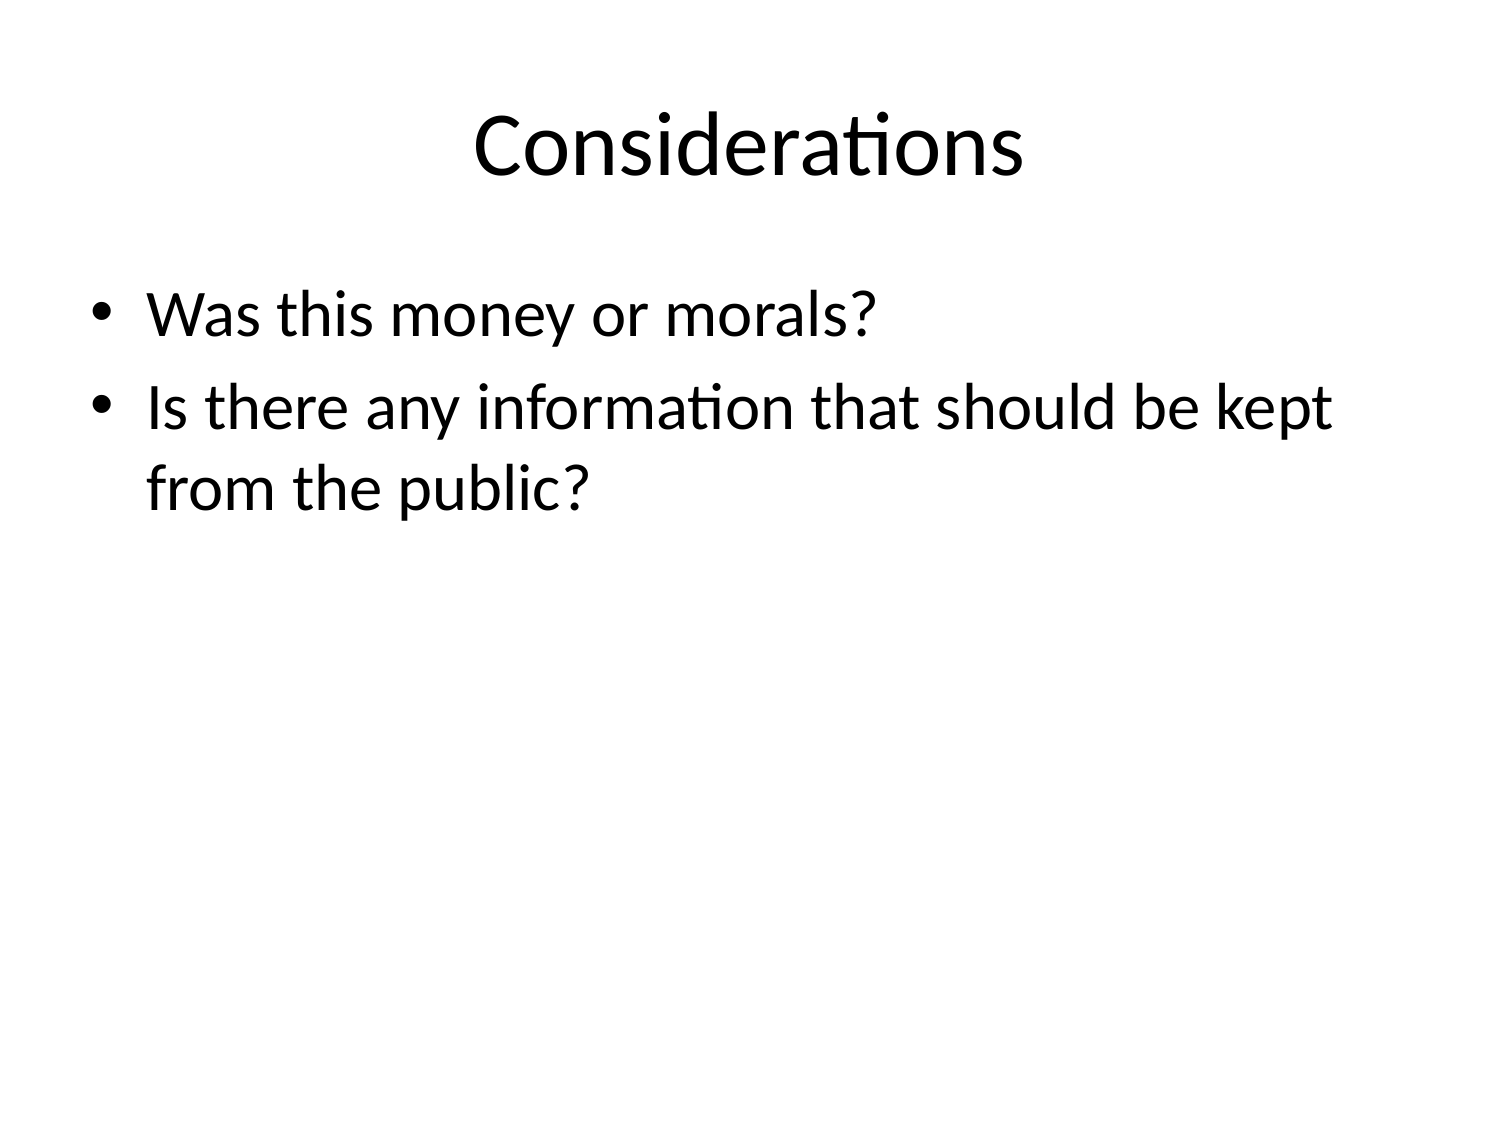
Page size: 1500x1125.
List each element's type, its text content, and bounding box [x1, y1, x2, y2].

title Considerations [75, 45, 1425, 233]
list Was this money or morals? Is there any information that should be kept from the public? [75, 262, 1425, 1005]
